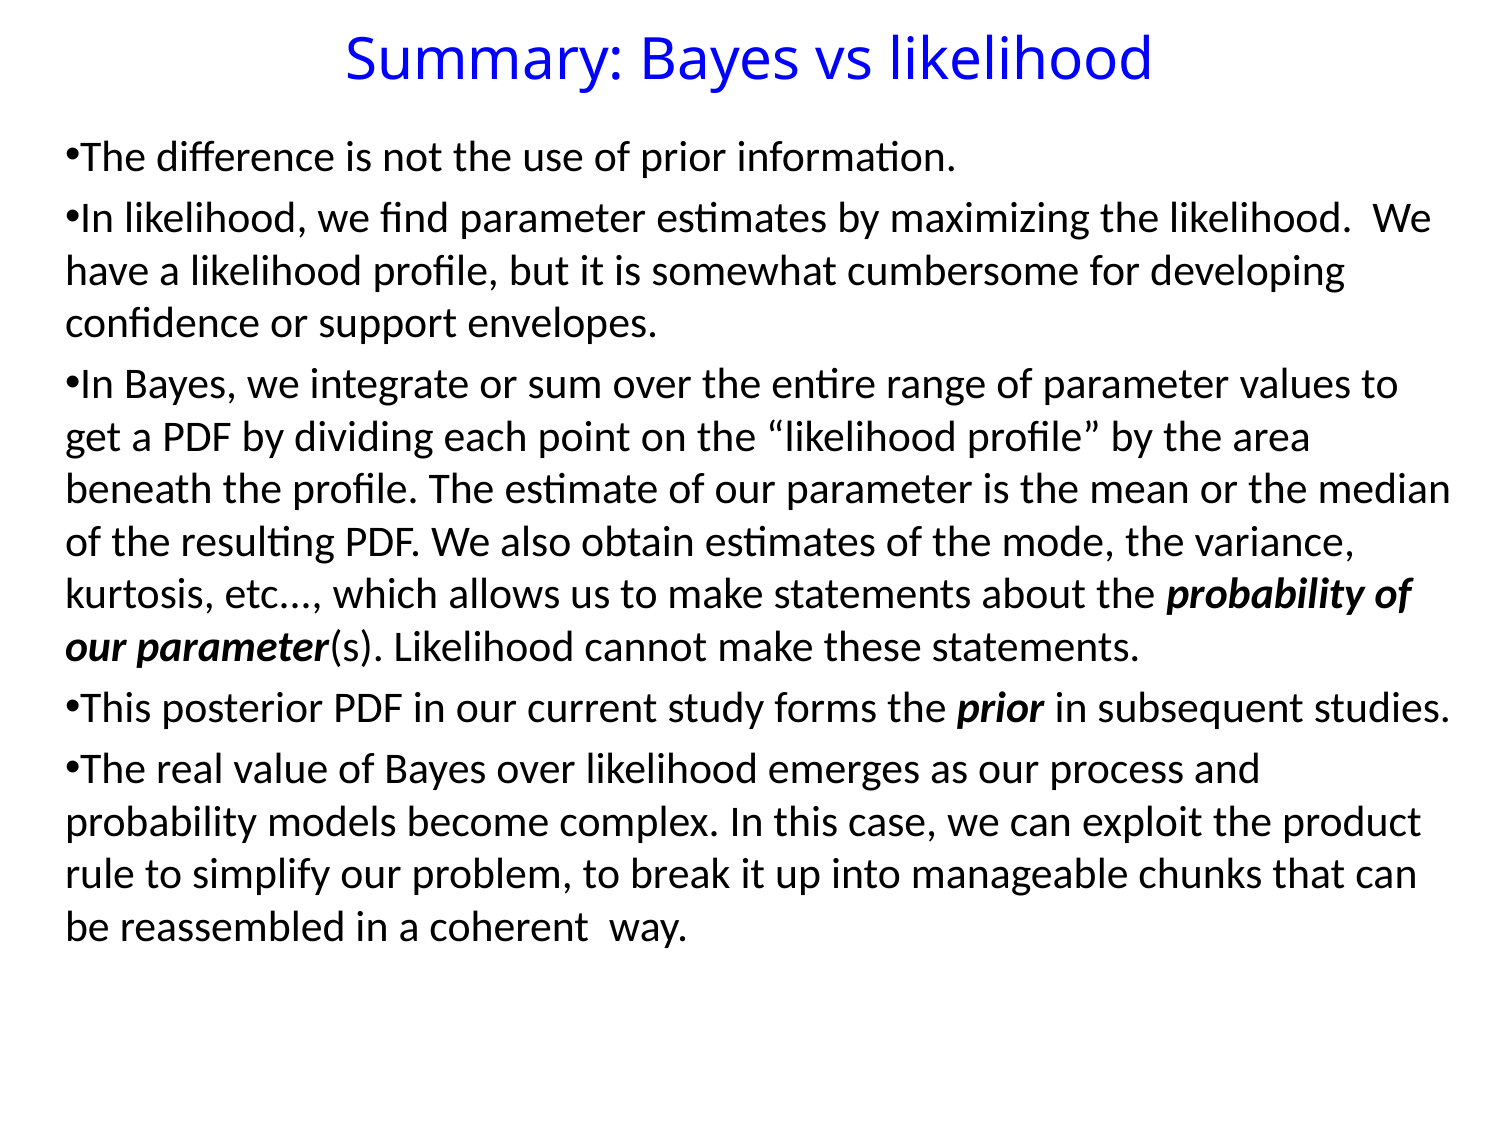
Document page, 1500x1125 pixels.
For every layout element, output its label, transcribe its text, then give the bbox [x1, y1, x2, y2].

list The difference is not the use of prior information. In likelihood, we find parameter estimates by maximizing the likelihood. We have a likelihood profile, but it is somewhat cumbersome for developing confidence or support envelopes. In Bayes, we integrate or sum over the entire range of parameter values to get a PDF by dividing each point on the “likelihood profile” by the area beneath the profile. The estimate of our parameter is the mean or the median of the resulting PDF. We also obtain estimates of the mode, the variance, kurtosis, etc..., which allows us to make statements about the probability of our parameter(s). Likelihood cannot make these statements. This posterior PDF in our current study forms the prior in subsequent studies. The real value of Bayes over likelihood emerges as our process and probability models become complex. In this case, we can exploit the product rule to simplify our problem, to break it up into manageable chunks that can be reassembled in a coherent way. [50, 120, 1475, 863]
title Summary: Bayes vs likelihood [75, 0, 1425, 120]
